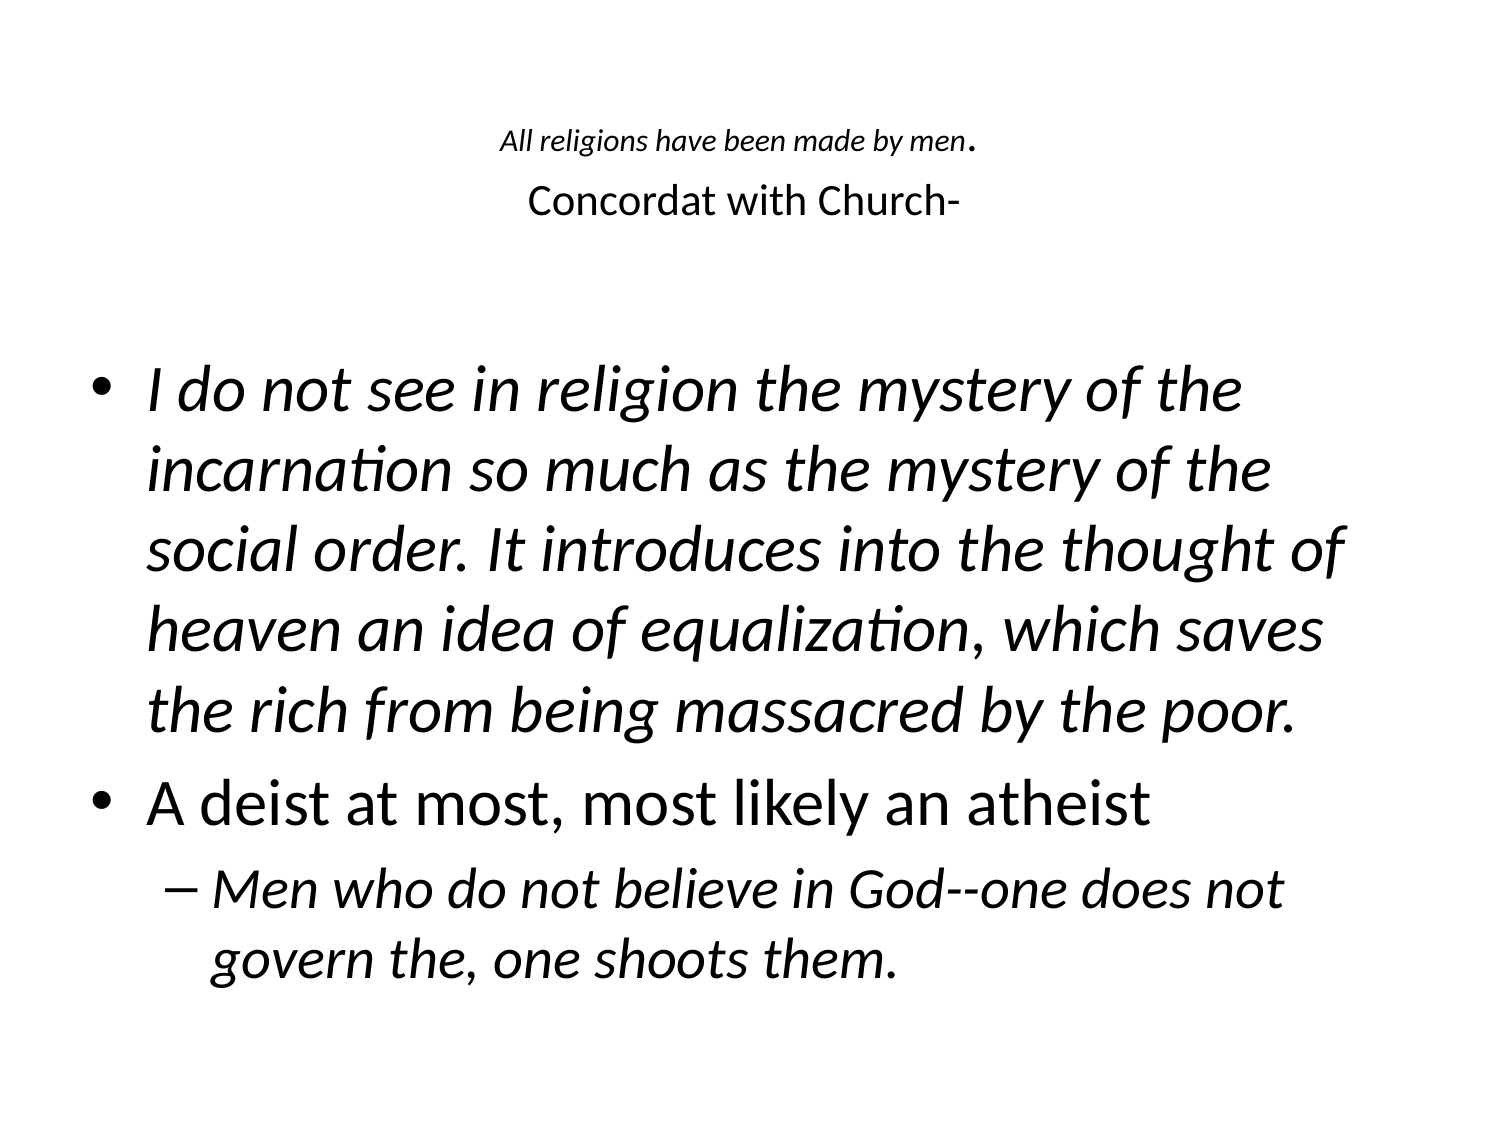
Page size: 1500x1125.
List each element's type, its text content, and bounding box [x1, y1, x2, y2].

list I do not see in religion the mystery of the incarnation so much as the mystery of the social order. It introduces into the thought of heaven an idea of equalization, which saves the rich from being massacred by the poor. A deist at most, most likely an atheist Men who do not believe in God--one does not govern the, one shoots them. [75, 337, 1425, 1080]
title All religions have been made by men. Concordat with Church- [75, 45, 1425, 233]
